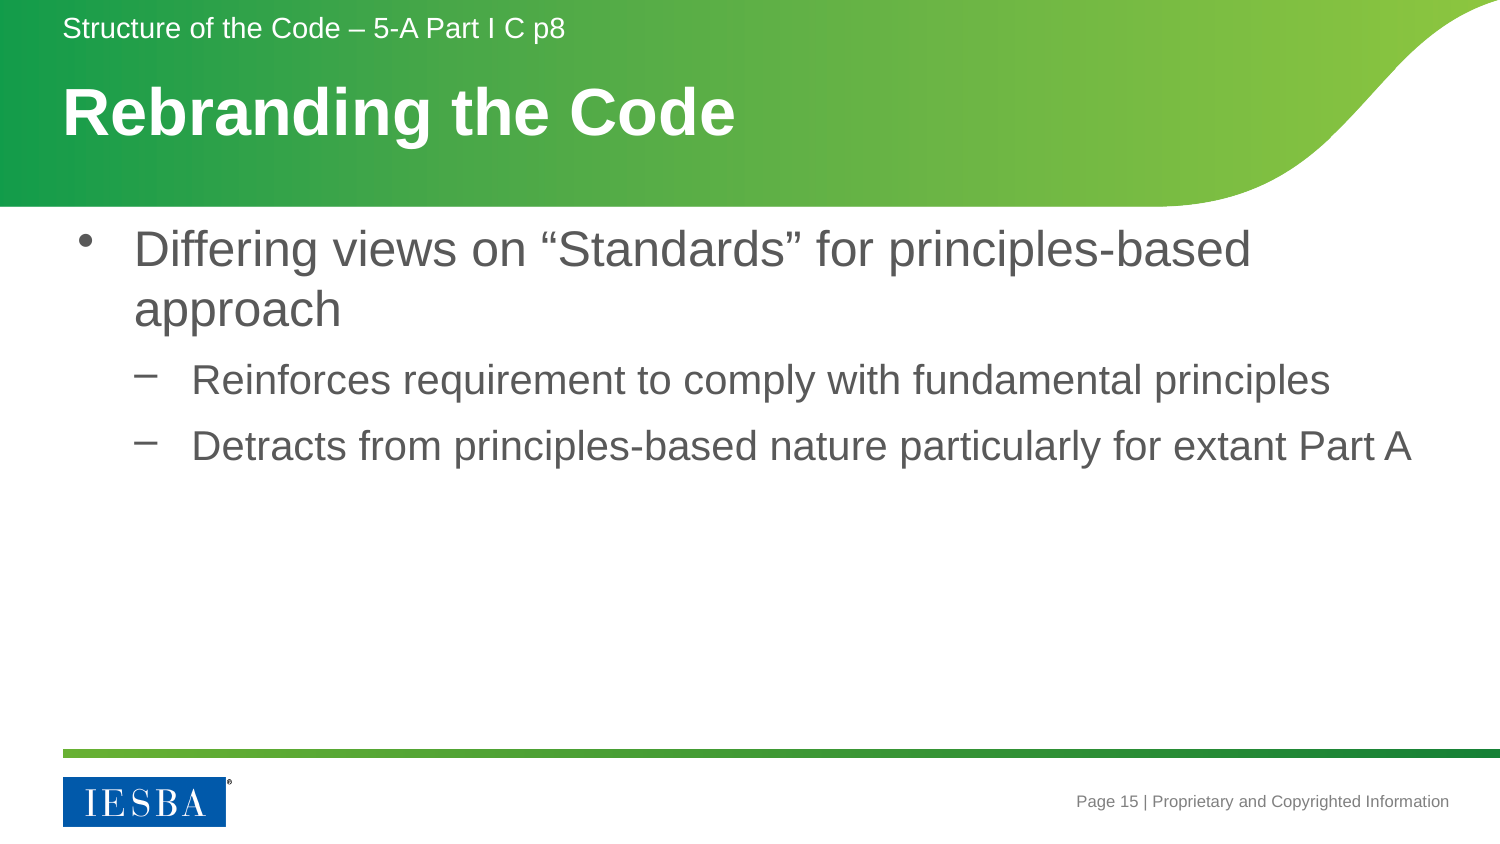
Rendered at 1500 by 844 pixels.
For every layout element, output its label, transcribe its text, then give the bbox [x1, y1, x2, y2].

picture [0, 0, 1500, 207]
list Differing views on “Standards” for principles-based approach Reinforces requirement to comply with fundamental principles Detracts from principles-based nature particularly for extant Part A [62, 209, 1463, 724]
title Rebranding the Code [62, 75, 1300, 142]
picture [63, 777, 232, 827]
subtitle Structure of the Code – 5-A Part I C p8 [62, 9, 613, 47]
